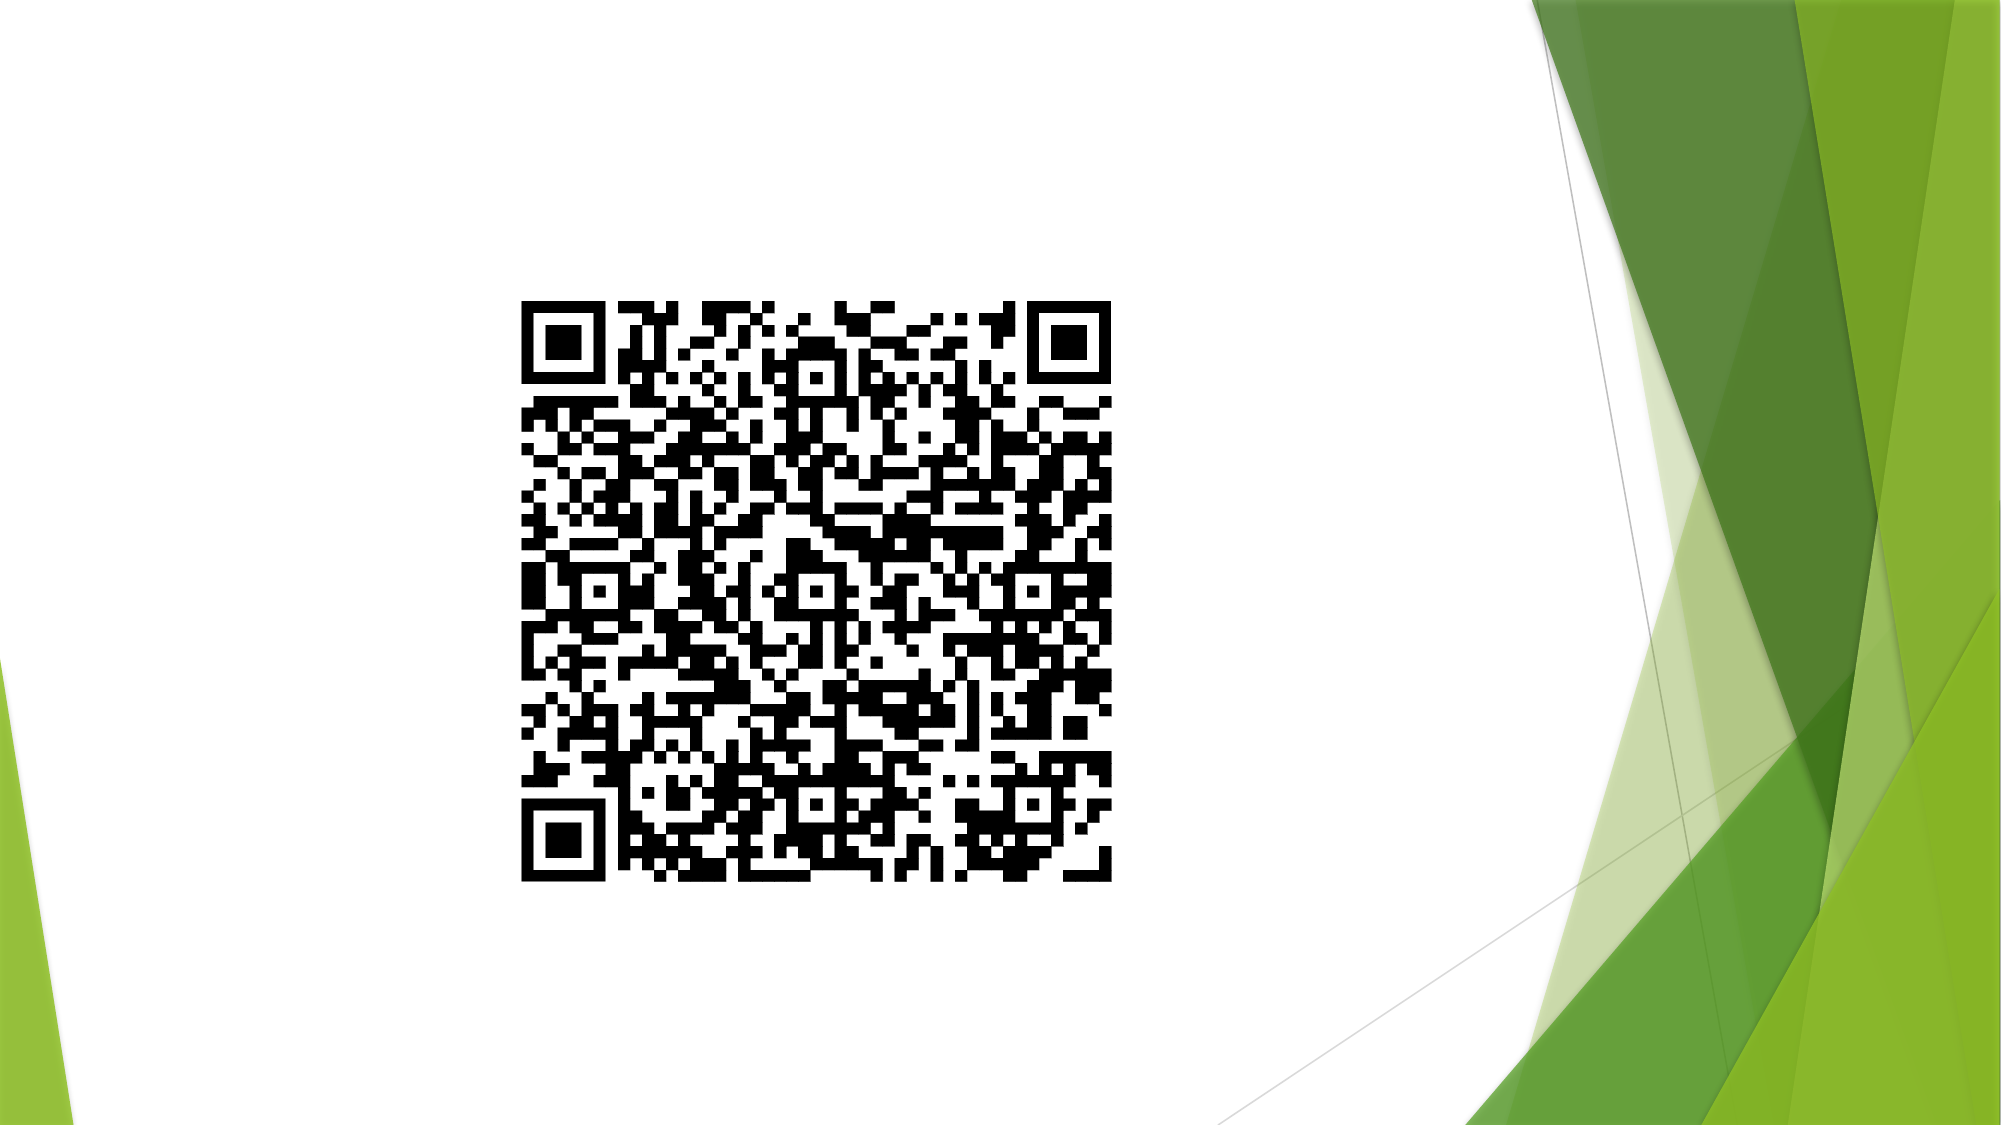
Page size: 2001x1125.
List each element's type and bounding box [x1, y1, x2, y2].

list [497, 276, 1136, 905]
